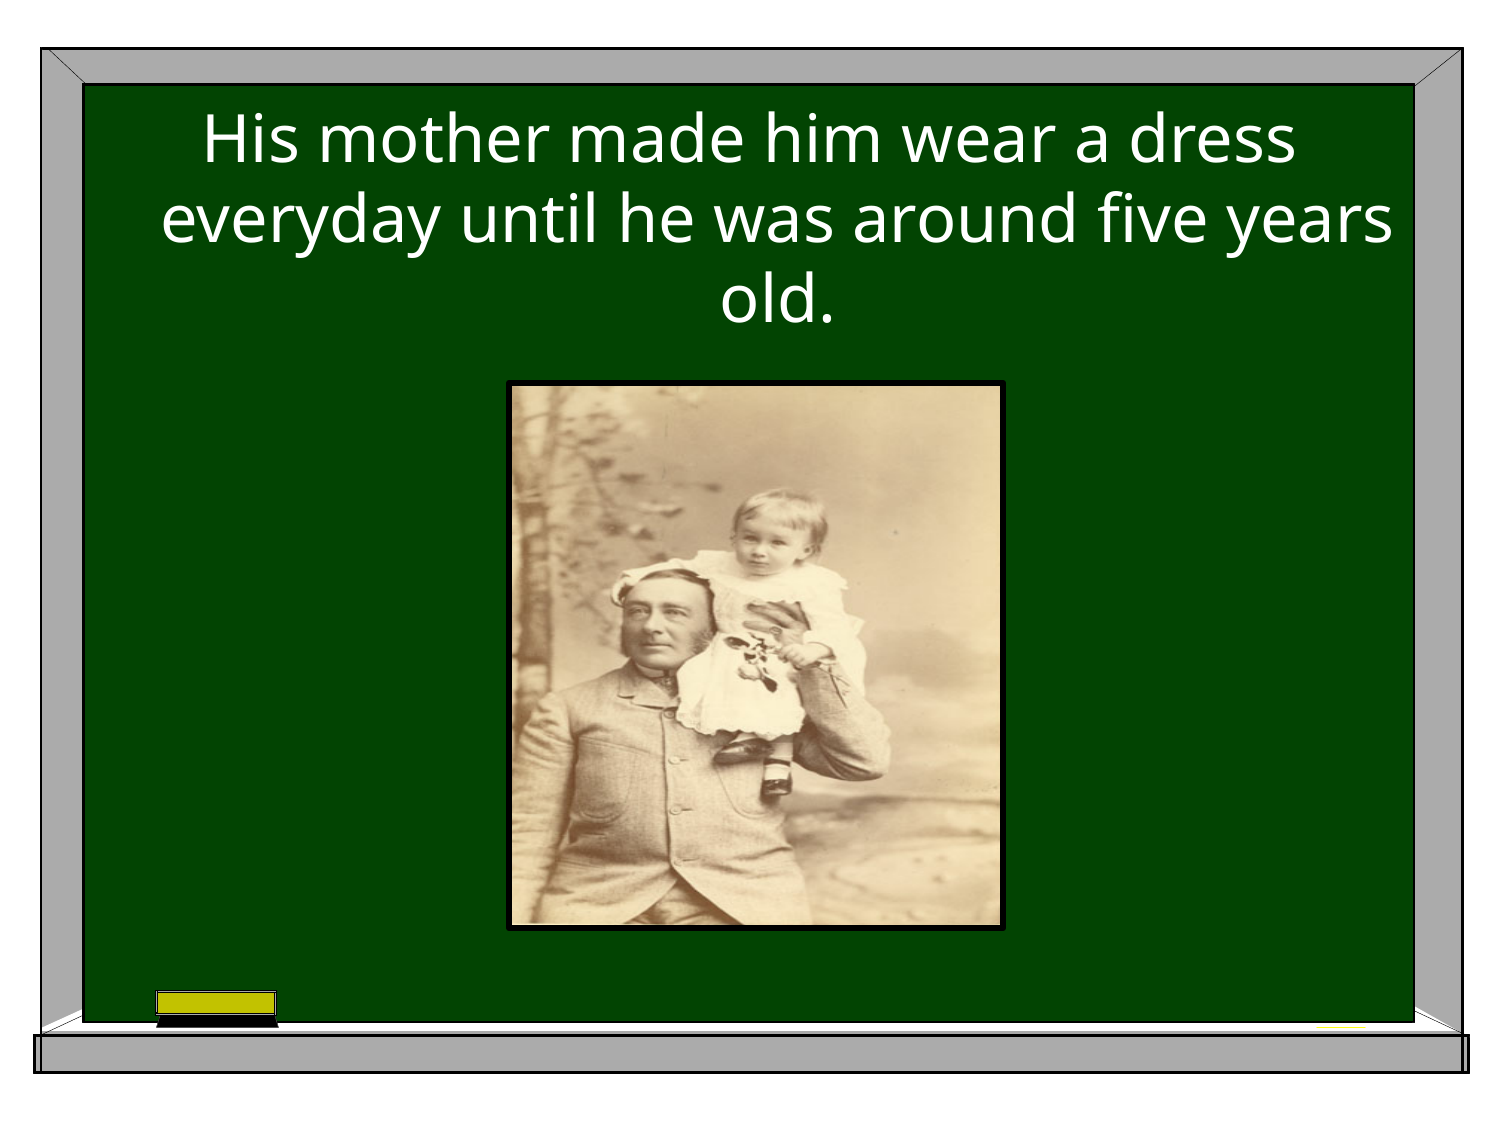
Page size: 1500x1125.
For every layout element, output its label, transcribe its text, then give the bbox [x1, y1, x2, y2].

list His mother made him wear a dress everyday until he was around five years old. [87, 87, 1413, 1001]
picture [511, 385, 1001, 926]
